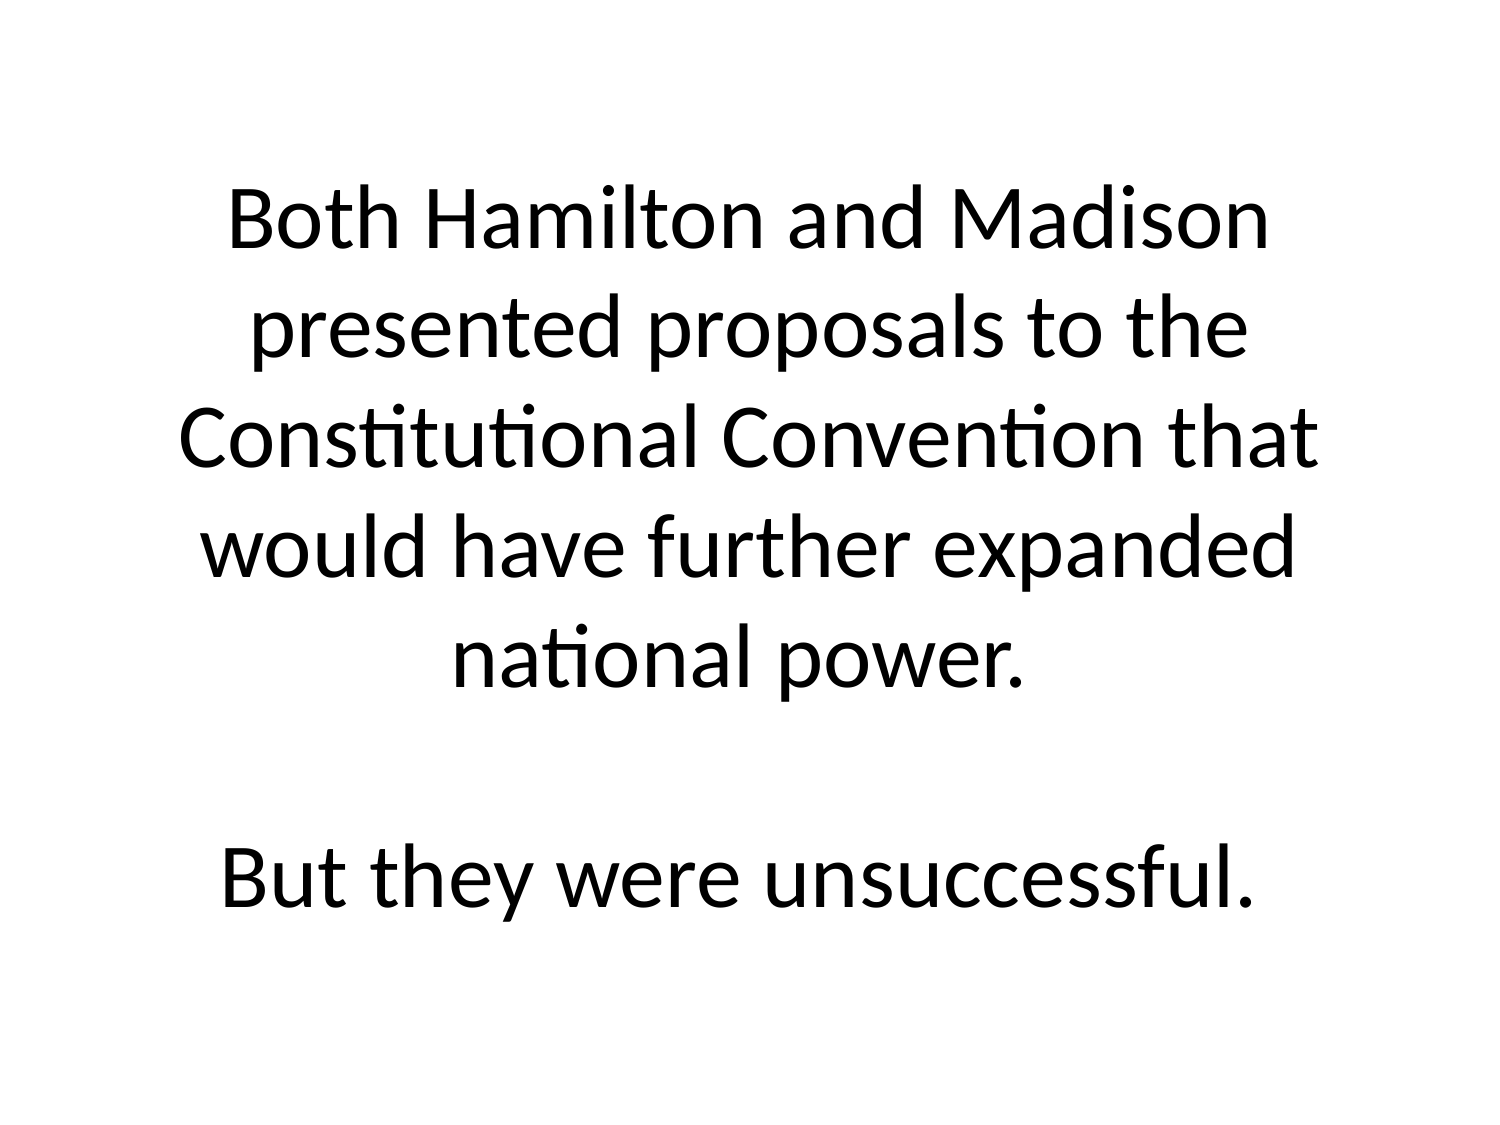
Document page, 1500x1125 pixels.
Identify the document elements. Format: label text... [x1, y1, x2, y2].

title Both Hamilton and Madison presented proposals to the Constitutional Convention that would have further expanded national power. But they were unsuccessful. [74, 44, 1426, 1038]
